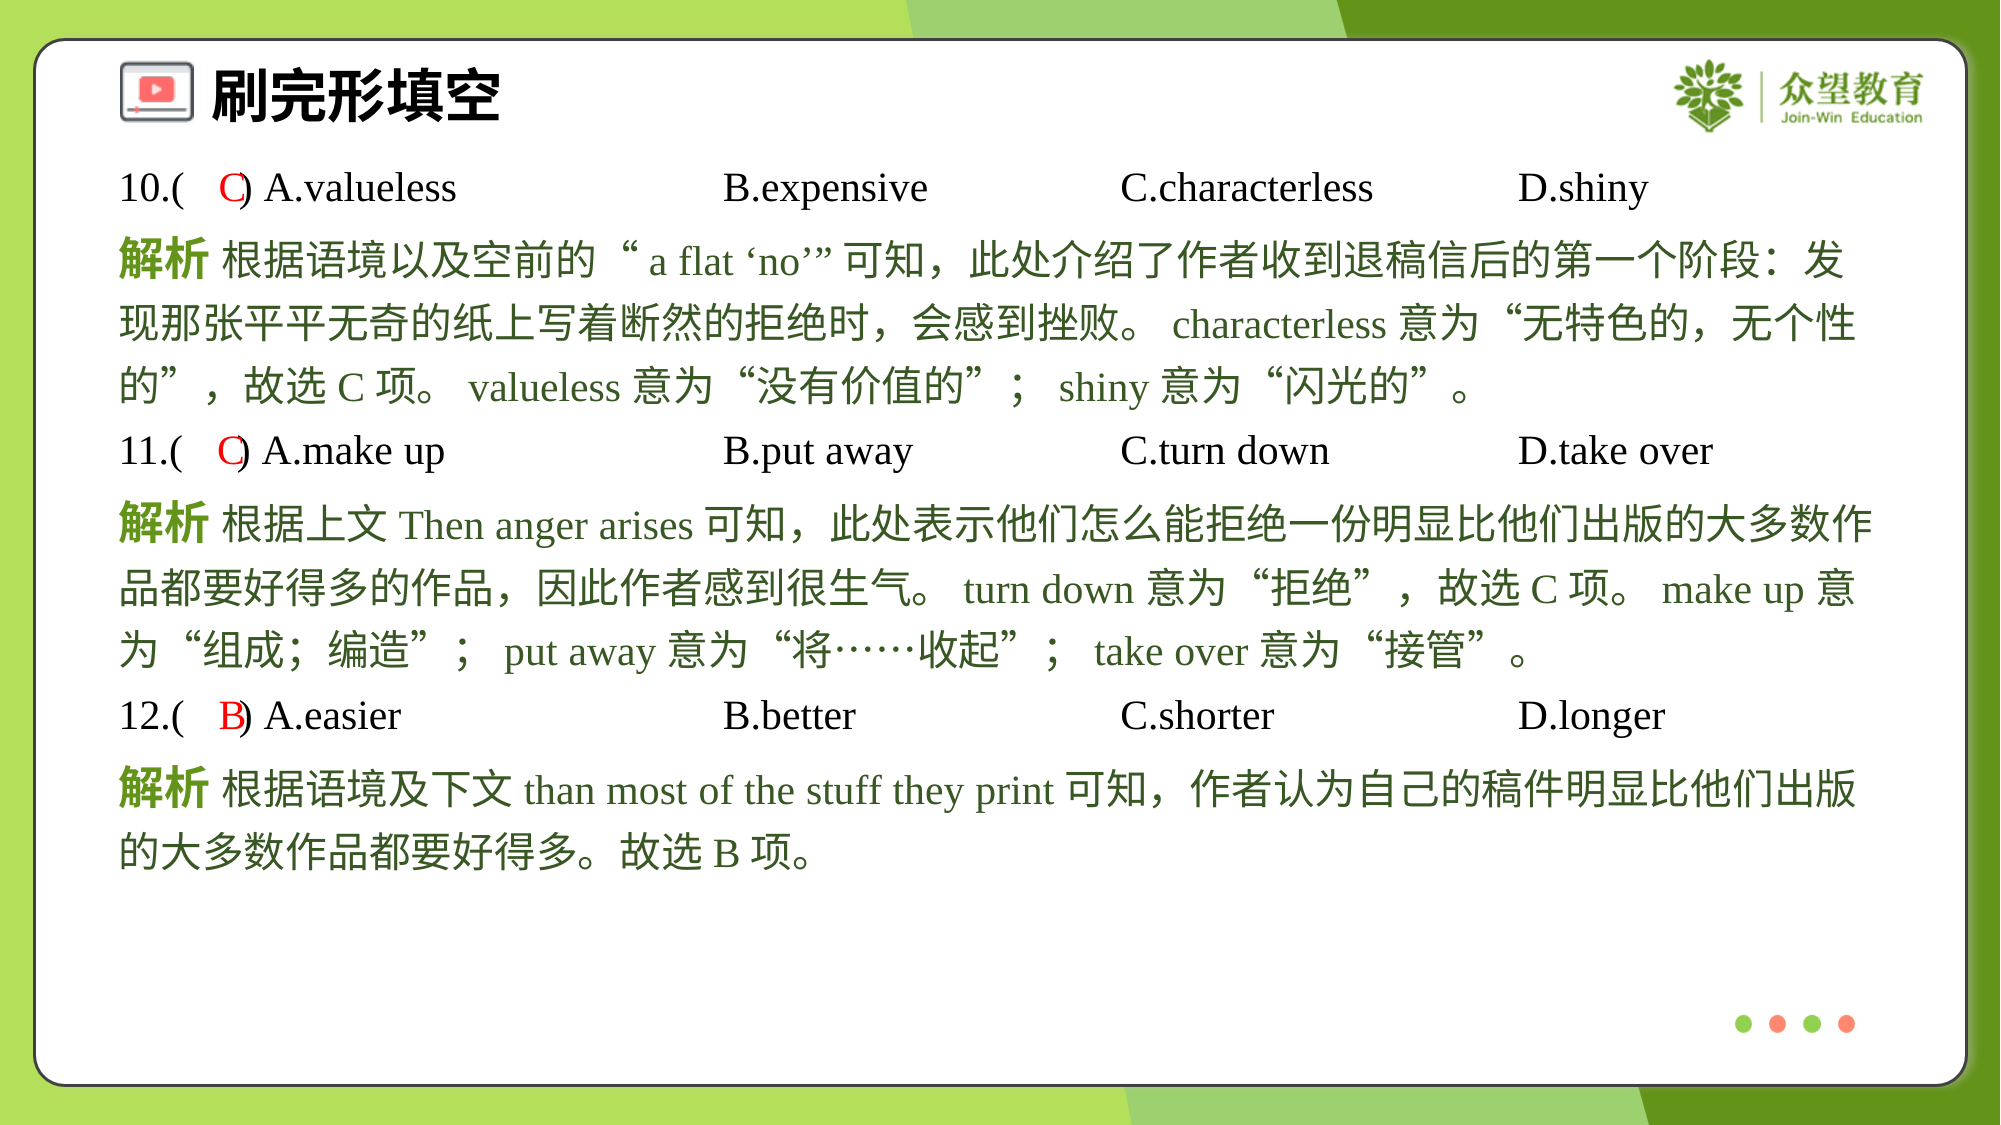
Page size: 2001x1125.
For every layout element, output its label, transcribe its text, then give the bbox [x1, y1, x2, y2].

text_box 解析 根据语境以及空前的“a flat ‘no’”可知，此处介绍了作者收到退稿信后的第一个阶段：发现那张平平无奇的纸上写着断然的拒绝时，会感到挫败。characterless意为“无特色的，无个性的”，故选C项。valueless意为“没有价值的”；shiny意为“闪光的”。 [118, 215, 1883, 405]
text_box 10.( ) A.valueless B.expensive C.characterless D.shiny [118, 146, 213, 204]
text_box 解析 根据语境及下文than most of the stuff they print可知，作者认为自己的稿件明显比他们出版的大多数作品都要好得多。故选B项。 [118, 744, 1883, 872]
picture [0, 0, 2000, 1125]
text_box 解析 根据上文Then anger arises可知，此处表示他们怎么能拒绝一份明显比他们出版的大多数作品都要好得多的作品，因此作者感到很生气。turn down意为“拒绝”，故选C项。make up意为“组成；编造”；put away意为“将……收起”；take over意为“接管”。 [118, 480, 1883, 669]
text_box 10.( ) A.valueless B.expensive C.characterless D.shiny [252, 146, 1883, 204]
text_box 11.( ) A.make up B.put away C.turn down D.take over [118, 410, 212, 468]
text_box 11.( ) A.make up B.put away C.turn down D.take over [250, 410, 1883, 468]
text_box C [212, 410, 250, 469]
text_box 12.( ) A.easier B.better C.shorter D.longer [252, 675, 1883, 733]
text_box 12.( ) A.easier B.better C.shorter D.longer [118, 675, 213, 733]
text_box C [213, 146, 252, 205]
text_box B [213, 675, 252, 733]
